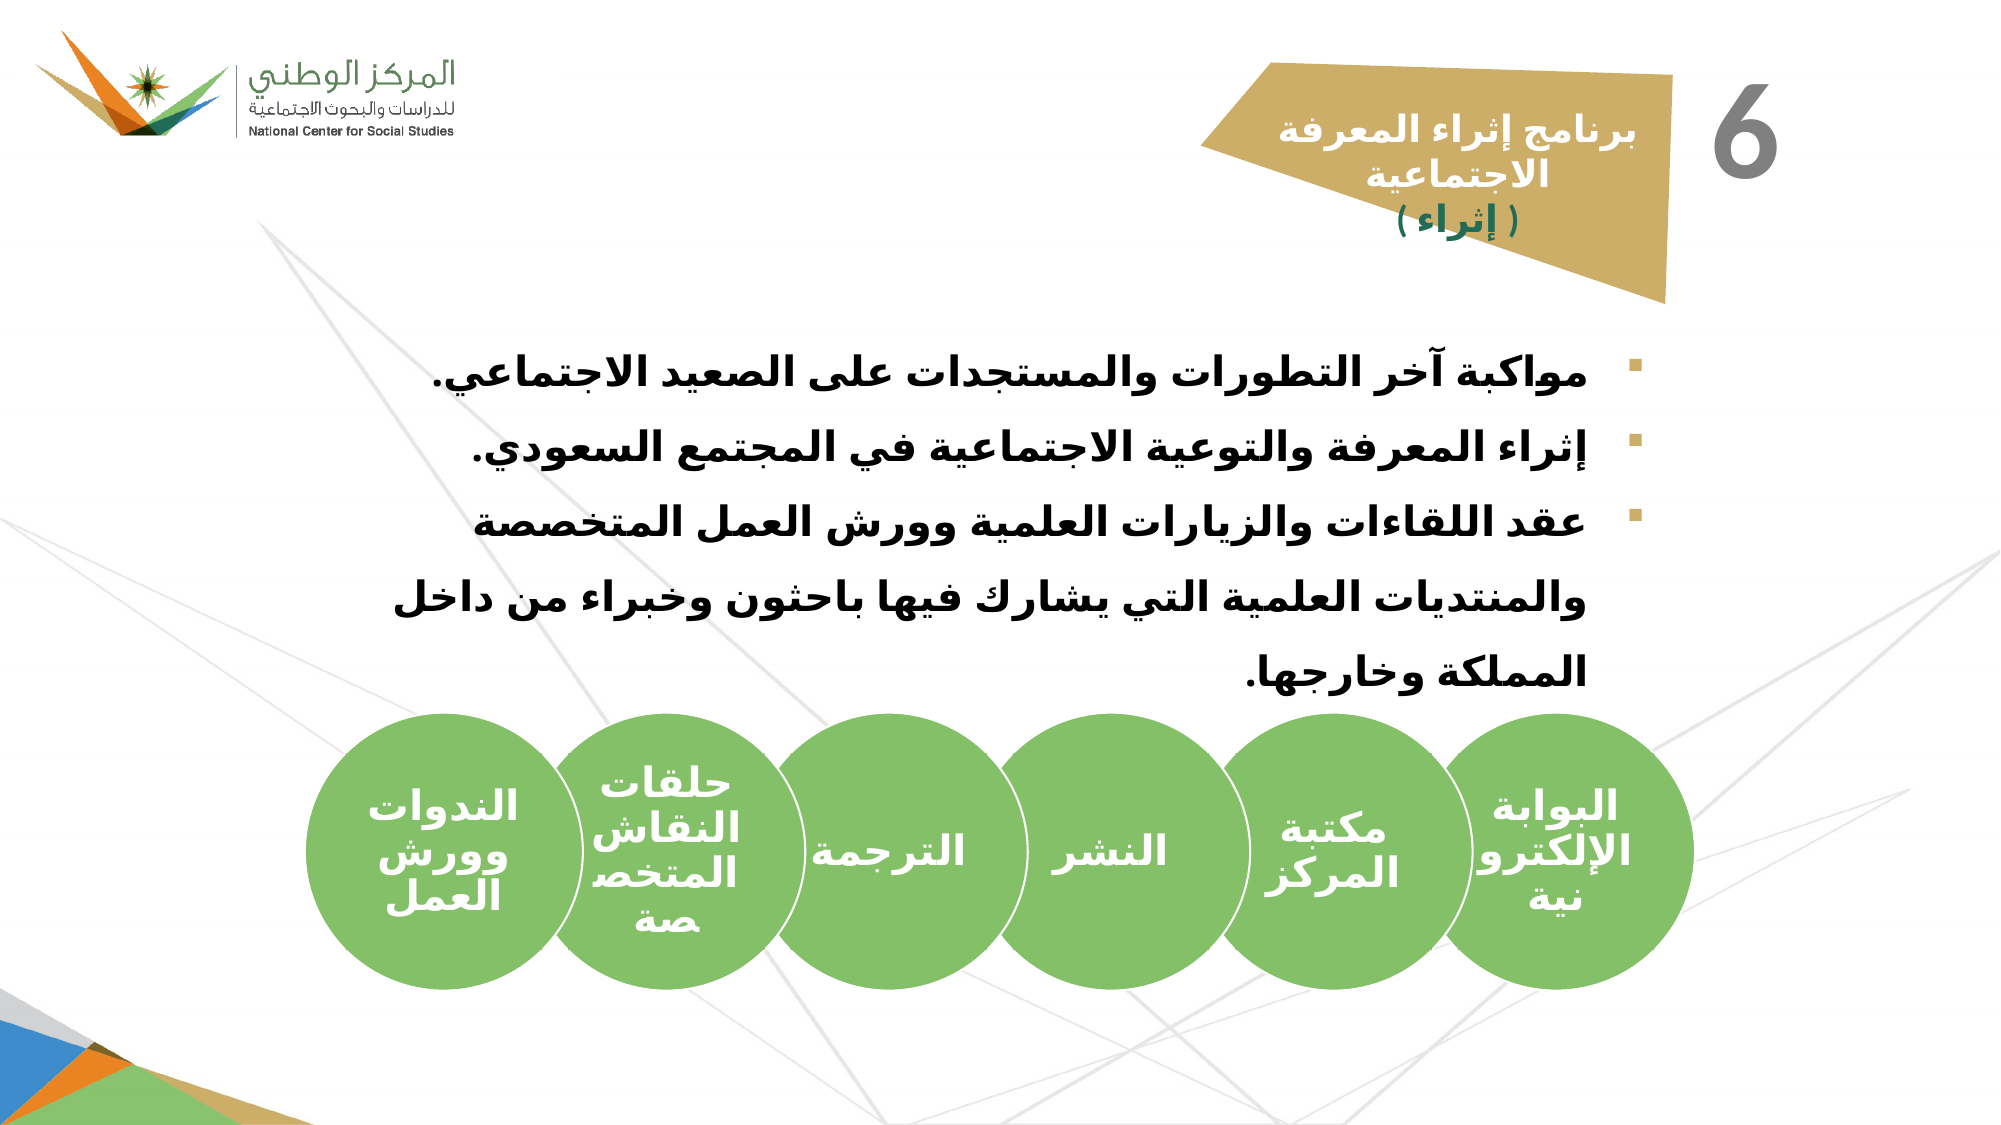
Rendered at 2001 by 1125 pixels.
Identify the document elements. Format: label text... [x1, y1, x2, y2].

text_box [304, 712, 583, 991]
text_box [806, 712, 1028, 991]
text_box 6 [1695, 33, 1796, 214]
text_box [583, 712, 806, 991]
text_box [1473, 712, 1696, 991]
text_box مواكبة آخر التطورات والمستجدات على الصعيد الاجتماعي. إثراء المعرفة والتوعية الاجتماعية في المجتمع السعودي. عقد اللقاءات والزيارات العلمية وورش العمل المتخصصة والمنتديات العلمية التي يشارك فيها باحثون وخبراء من داخل المملكة وخارجها. [344, 312, 1660, 703]
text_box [1251, 712, 1473, 991]
text_box برنامج إثراء المعرفة الاجتماعية ( إثراء ) [1183, 97, 1733, 248]
picture [0, 0, 2001, 1125]
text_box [1028, 712, 1251, 991]
